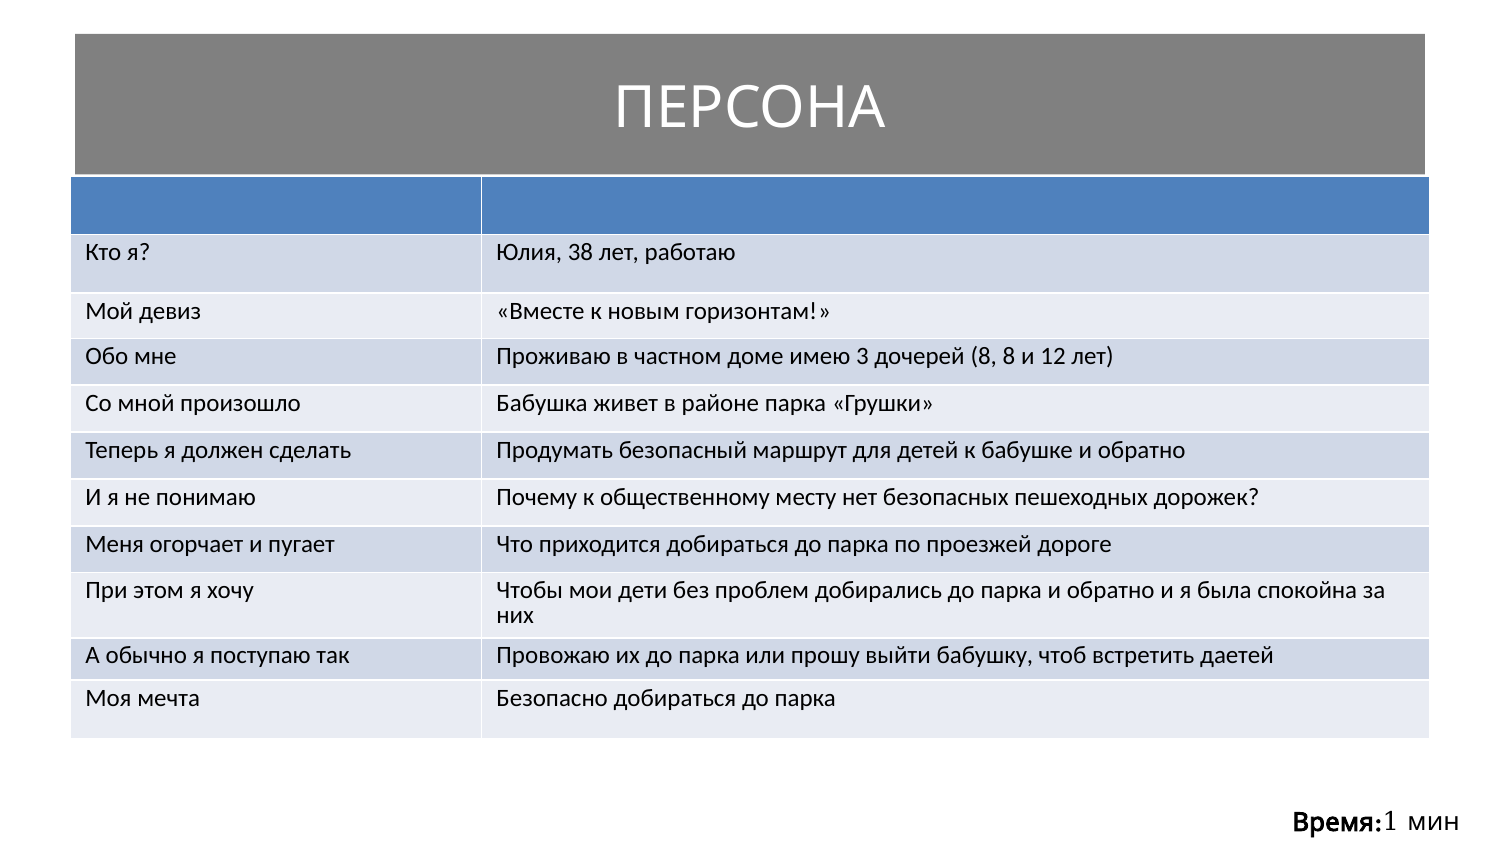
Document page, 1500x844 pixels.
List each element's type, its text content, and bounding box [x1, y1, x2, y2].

table_cell Обо мне [71, 339, 481, 384]
table_cell Кто я? [71, 235, 481, 292]
table_cell Проживаю в частном доме имею 3 дочерей (8, 8 и 12 лет) [482, 339, 1429, 384]
table_cell Чтобы мои дети без проблем добирались до парка и обратно и я была спокойна за них [482, 573, 1429, 637]
table_cell Моя мечта [71, 681, 481, 738]
table_cell Мой девиз [71, 294, 481, 338]
table_cell Провожаю их до парка или прошу выйти бабушку, чтоб встретить даетей [482, 639, 1429, 679]
table_cell И я не понимаю [71, 480, 481, 525]
table_cell Почему к общественному месту нет безопасных пешеходных дорожек? [482, 480, 1429, 525]
table_header [482, 177, 1429, 234]
text_box Время:1 мин [1277, 760, 1500, 844]
table_cell «Вместе к новым горизонтам!» [482, 294, 1429, 338]
table_cell А обычно я поступаю так [71, 639, 481, 679]
table_cell Меня огорчает и пугает [71, 527, 481, 572]
table_cell Юлия, 38 лет, работаю [482, 235, 1429, 292]
title ПЕРСОНА [75, 33, 1425, 175]
table_cell Продумать безопасный маршрут для детей к бабушке и обратно [482, 433, 1429, 478]
table_header [71, 177, 481, 234]
table_cell Со мной произошло [71, 386, 481, 431]
table_cell Теперь я должен сделать [71, 433, 481, 478]
table_cell При этом я хочу [71, 573, 481, 637]
table_cell Бабушка живет в районе парка «Грушки» [482, 386, 1429, 431]
table_cell Безопасно добираться до парка [482, 681, 1429, 738]
table_cell Что приходится добираться до парка по проезжей дороге [482, 527, 1429, 572]
